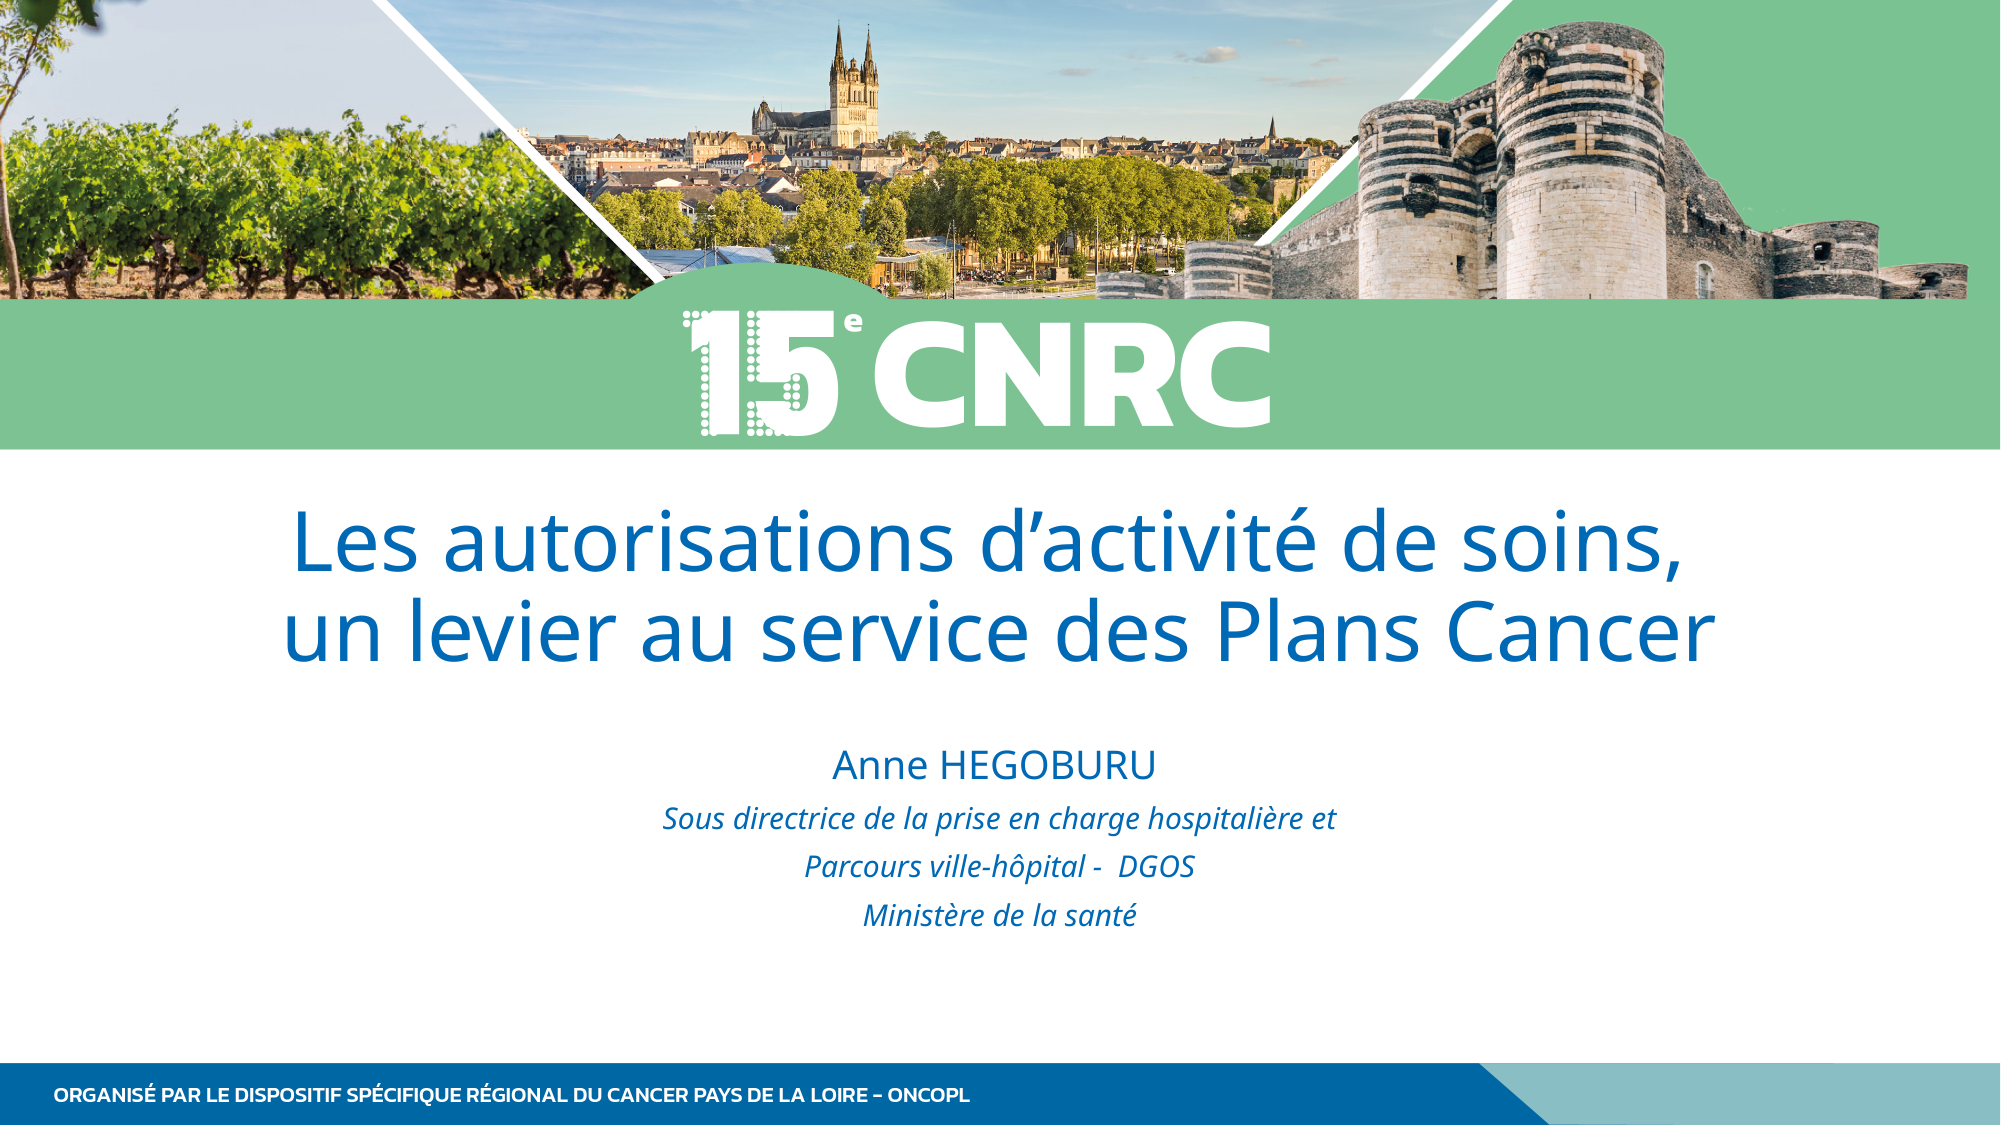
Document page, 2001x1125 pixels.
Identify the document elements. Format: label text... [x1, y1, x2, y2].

subtitle Anne HEGOBURU Sous directrice de la prise en charge hospitalière et Parcours ville-hôpital - DGOS Ministère de la santé [137, 737, 1863, 941]
picture [0, 0, 2001, 1125]
title Les autorisations d’activité de soins, un levier au service des Plans Cancer [137, 466, 1863, 712]
